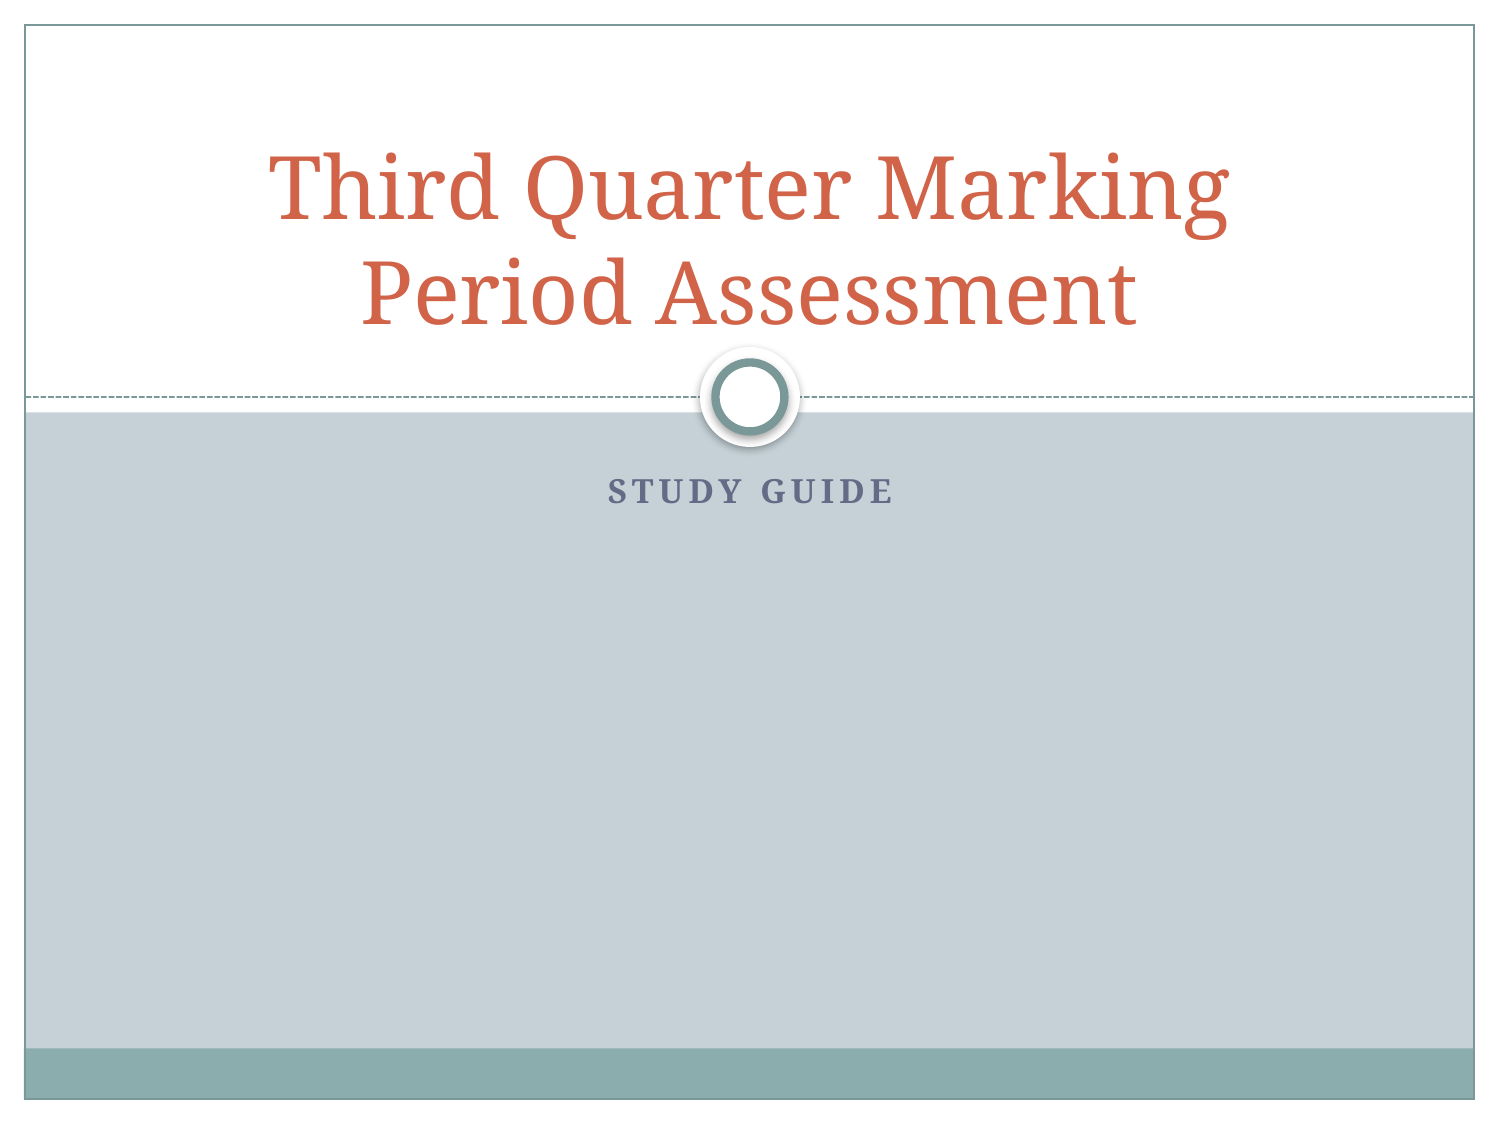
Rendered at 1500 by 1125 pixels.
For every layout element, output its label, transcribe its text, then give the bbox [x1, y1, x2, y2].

title Third Quarter Marking Period Assessment [112, 62, 1388, 350]
subtitle Study Guide [225, 462, 1275, 750]
